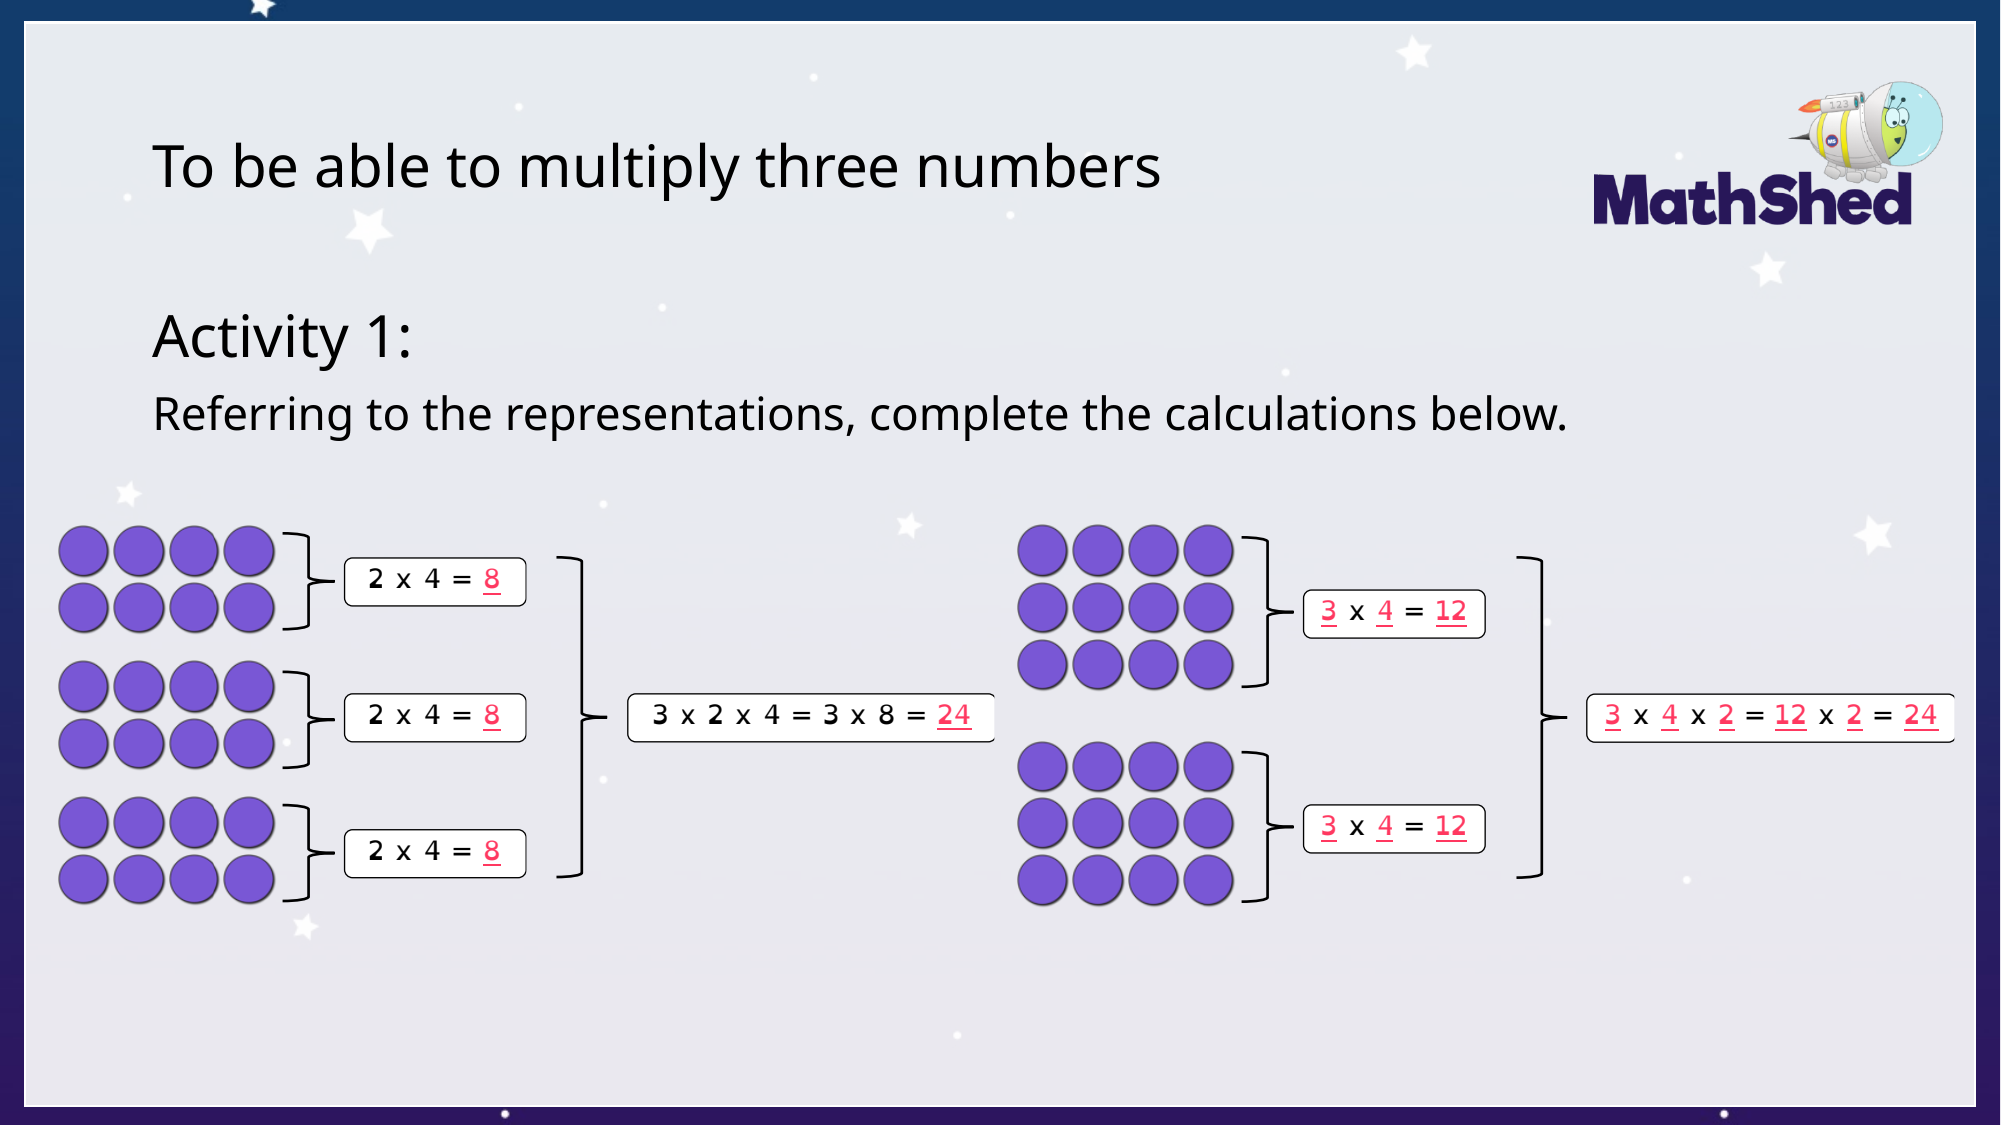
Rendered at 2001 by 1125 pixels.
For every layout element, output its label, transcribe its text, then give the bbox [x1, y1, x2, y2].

picture [0, 0, 2001, 1125]
list Activity 1: Referring to the representations, complete the calculations below. [137, 299, 1863, 1014]
title To be able to multiply three numbers [137, 59, 1578, 278]
text_box [1496, 387, 1648, 524]
